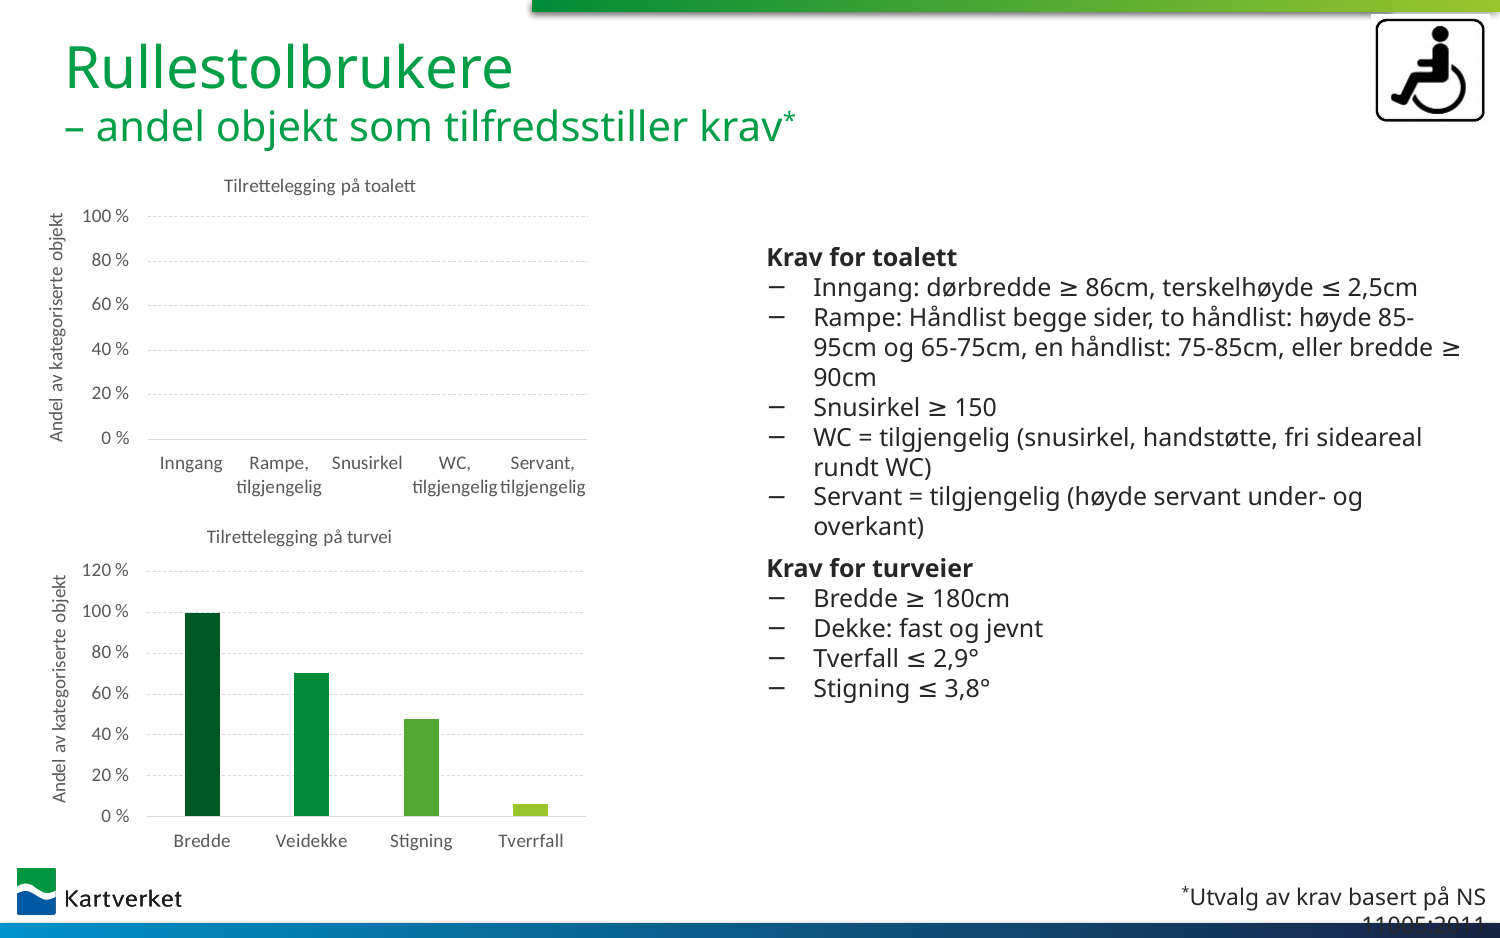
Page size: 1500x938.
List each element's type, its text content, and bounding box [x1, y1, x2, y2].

picture [41, 520, 597, 859]
picture [1371, 13, 1491, 127]
text_box Krav for turveier Bredde ≥ 180cm Dekke: fast og jevnt Tverfall ≤ 2,9° Stigning ≤ 3,8° [751, 545, 1483, 710]
text_box Krav for toalett Inngang: dørbredde ≥ 86cm, terskelhøyde ≤ 2,5cm Rampe: Håndlist begge sider, to håndlist: høyde 85-95cm og 65-75cm, en håndlist: 75-85cm, eller bredde ≥ 90cm Snusirkel ≥ 150 WC = tilgjengelig (snusirkel, handstøtte, fri sideareal rundt WC) Servant = tilgjengelig (høyde servant under- og overkant) [751, 234, 1483, 545]
text_box Rullestolbrukere – andel objekt som tilfredsstiller krav* [49, 14, 1431, 158]
text_box *Utvalg av krav basert på NS 11005:2011 [1068, 873, 1500, 938]
picture [41, 166, 598, 505]
